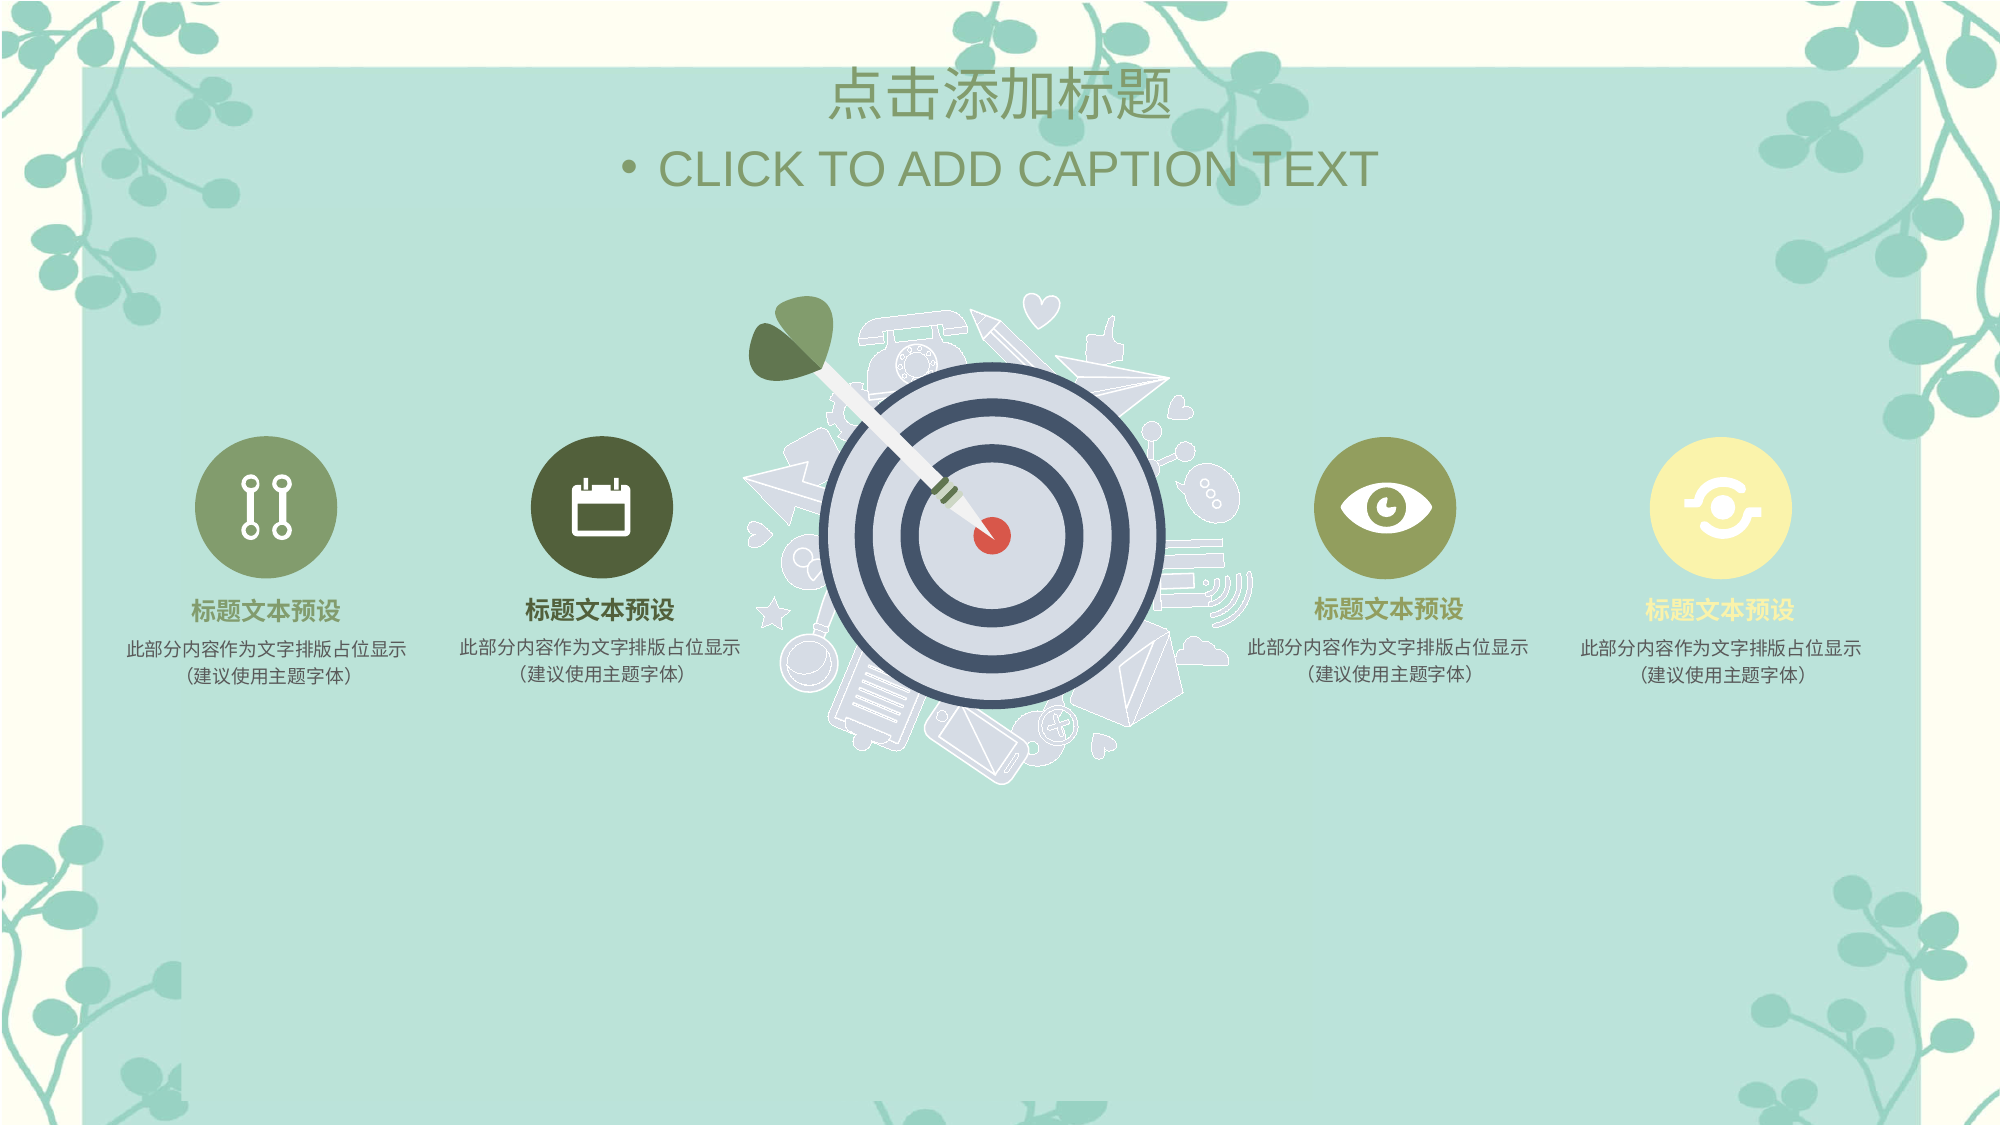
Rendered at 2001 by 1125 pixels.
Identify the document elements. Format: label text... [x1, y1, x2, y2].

text_box [530, 435, 674, 579]
text_box [571, 477, 631, 537]
text_box [1710, 495, 1736, 520]
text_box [92, 595, 442, 694]
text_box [744, 291, 995, 540]
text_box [1546, 594, 1896, 694]
text_box [1313, 436, 1457, 580]
text_box 点击添加标题 [383, 58, 1617, 136]
picture [4, 2, 2000, 1125]
text_box [272, 474, 292, 541]
text_box [1684, 477, 1746, 508]
text_box [1340, 482, 1433, 534]
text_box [818, 362, 1166, 710]
text_box [241, 474, 260, 541]
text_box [426, 594, 743, 693]
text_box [743, 289, 1257, 786]
text_box [194, 435, 338, 579]
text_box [1215, 593, 1565, 693]
text_box [1699, 507, 1762, 539]
text_box CLICK TO ADD CAPTION TEXT [549, 135, 1450, 180]
text_box [1649, 436, 1793, 580]
